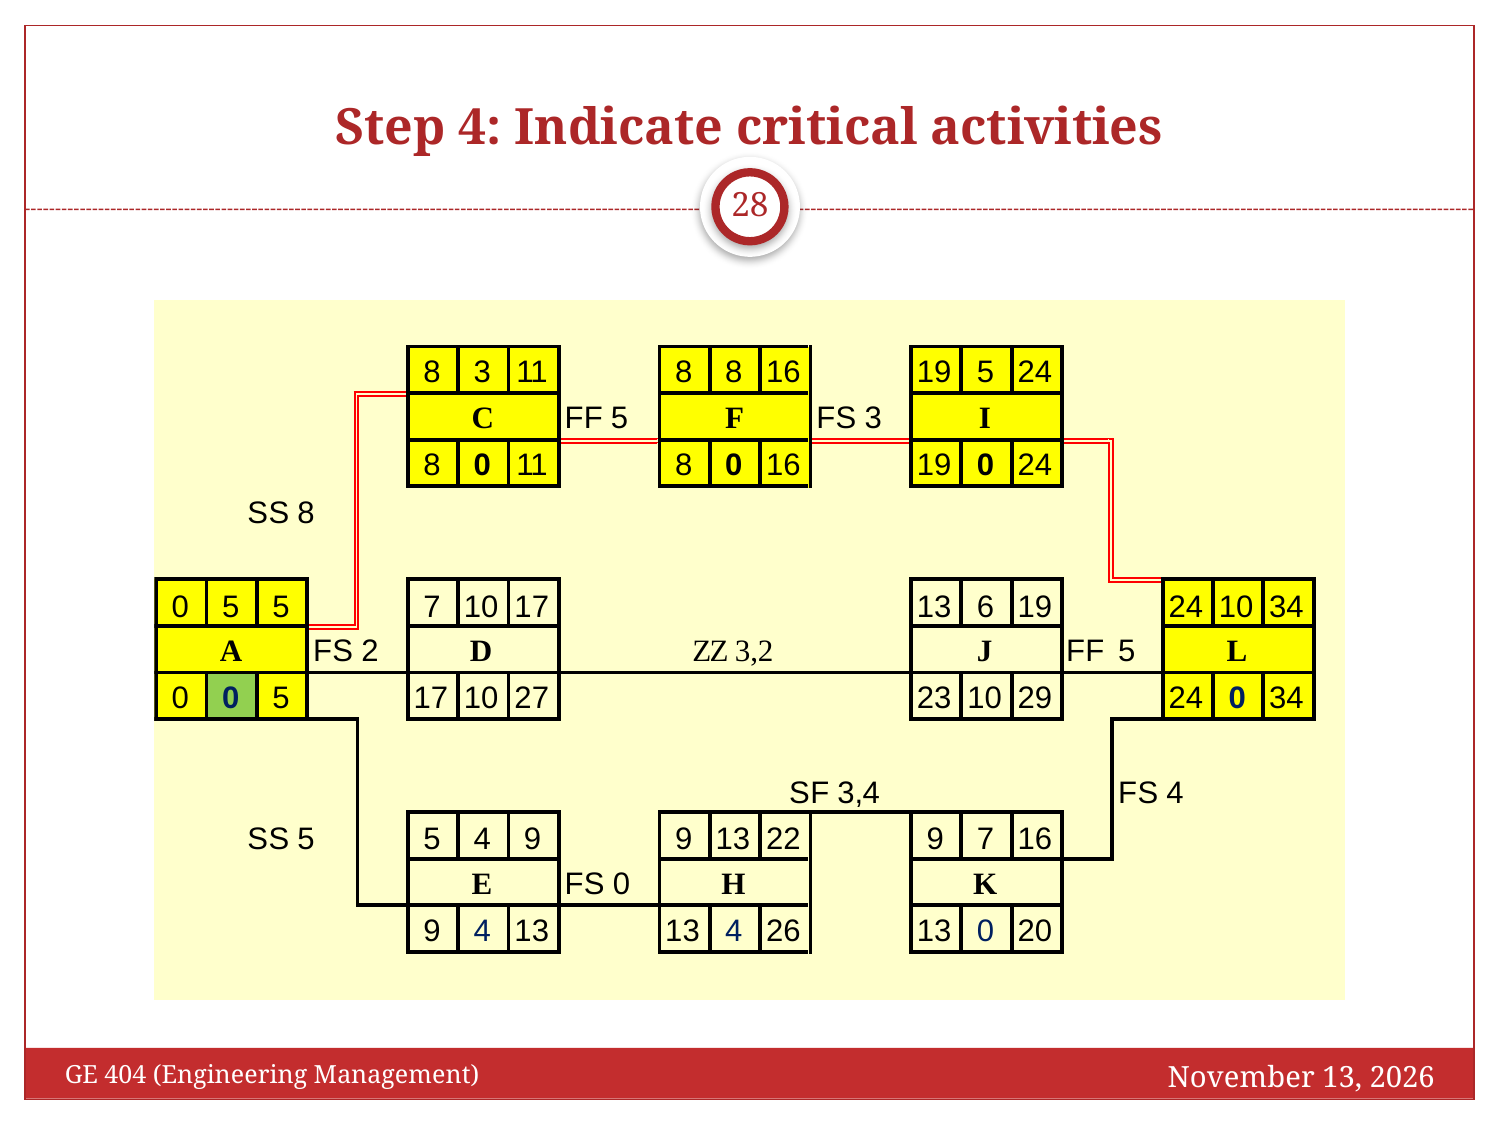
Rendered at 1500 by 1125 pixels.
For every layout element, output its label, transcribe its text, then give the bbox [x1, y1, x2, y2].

slide_number 28 [712, 169, 788, 243]
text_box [154, 299, 1345, 1001]
footer GE 404 (Engineering Management) [50, 1051, 638, 1112]
title Step 4: Indicate critical activities [49, 37, 1450, 162]
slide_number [950, 1050, 1450, 1111]
